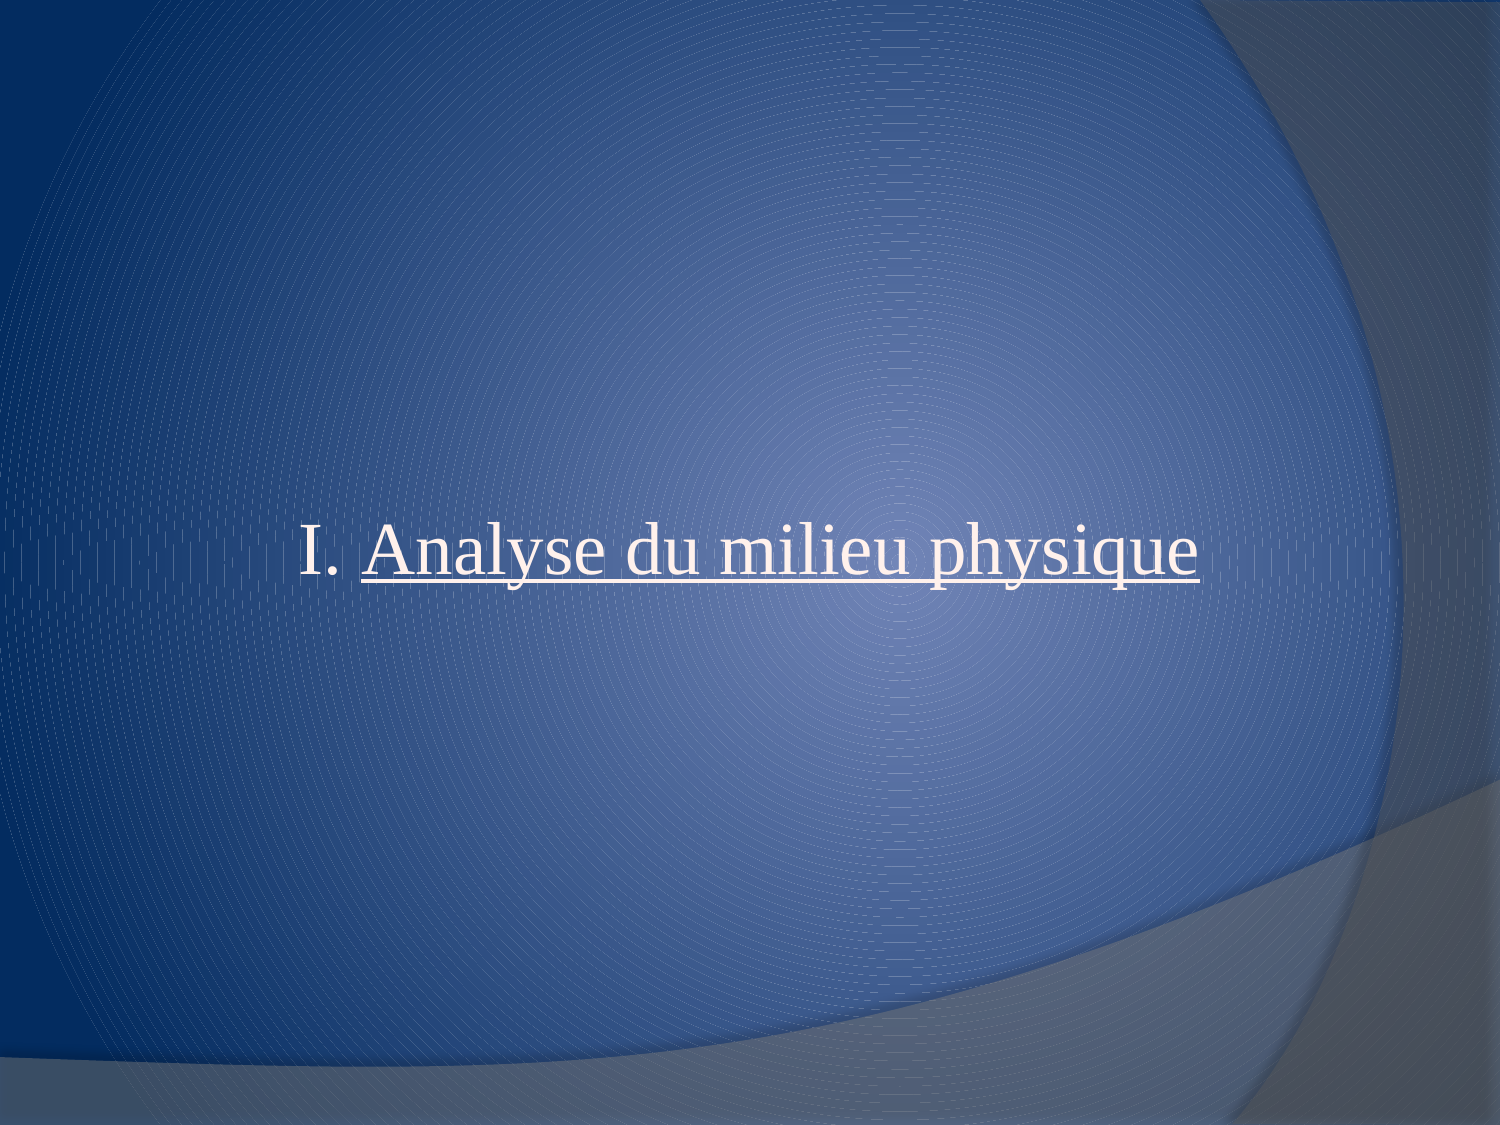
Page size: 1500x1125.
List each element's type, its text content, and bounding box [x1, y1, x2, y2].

text_box I. Analyse du milieu physique [284, 492, 1216, 597]
